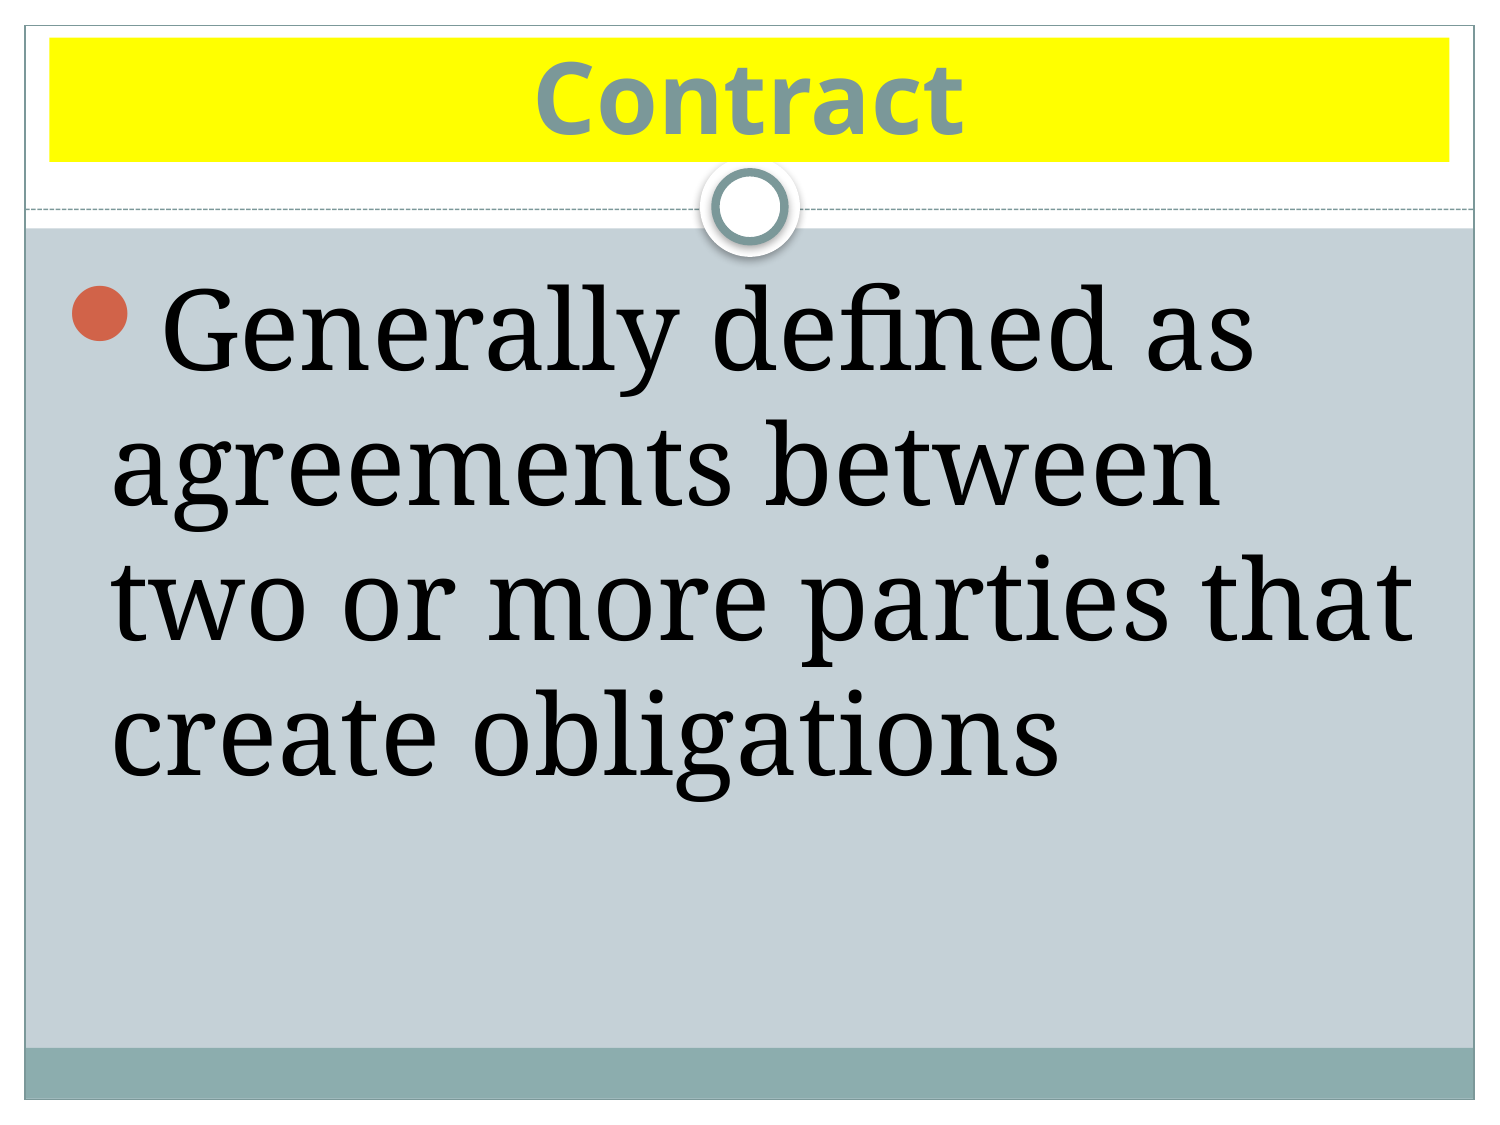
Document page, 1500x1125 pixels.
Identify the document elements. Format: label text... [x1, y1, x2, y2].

list Generally defined as agreements between two or more parties that create obligations [49, 250, 1445, 1001]
title Contract [49, 37, 1450, 162]
